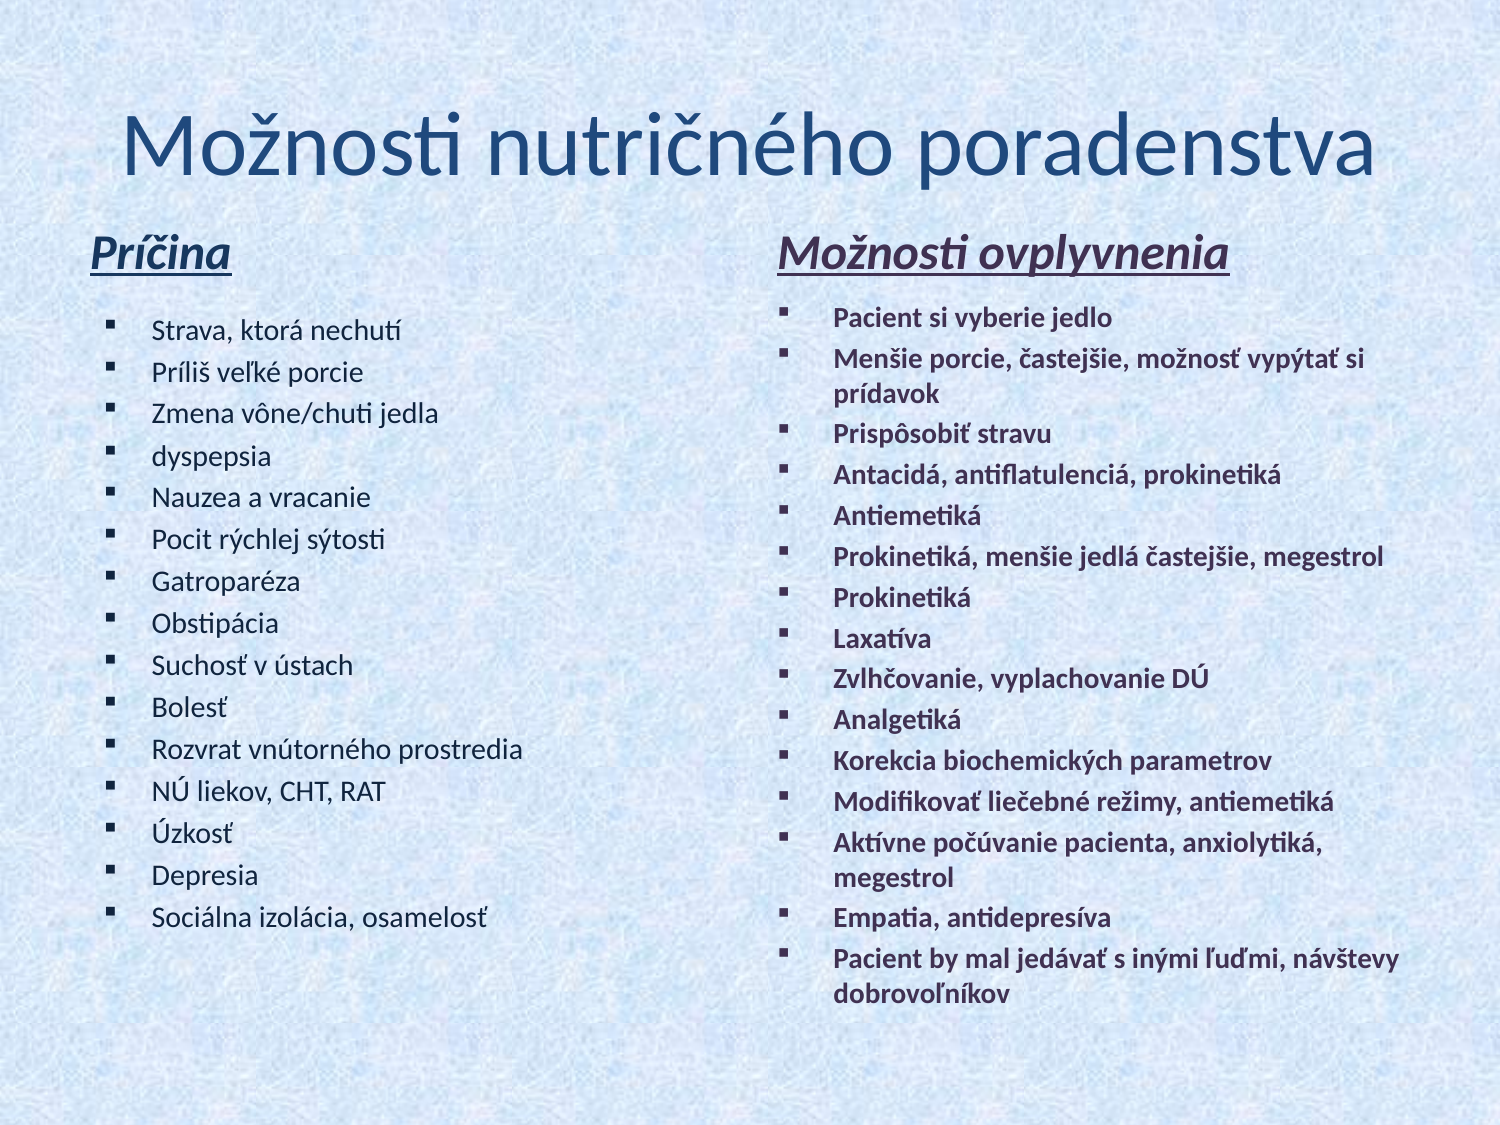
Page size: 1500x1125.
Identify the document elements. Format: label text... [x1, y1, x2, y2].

list Strava, ktorá nechutí Príliš veľké porcie Zmena vône/chuti jedla dyspepsia Nauzea a vracanie Pocit rýchlej sýtosti Gatroparéza Obstipácia Suchosť v ústach Bolesť Rozvrat vnútorného prostredia NÚ liekov, CHT, RAT Úzkosť Depresia Sociálna izolácia, osamelosť [88, 302, 752, 951]
picture [0, 0, 1500, 1125]
list Možnosti ovplyvnenia [761, 251, 1425, 290]
list Pacient si vyberie jedlo Menšie porcie, častejšie, možnosť vypýtať si prídavok Prispôsobiť stravu Antacidá, antiflatulenciá, prokinetiká Antiemetiká Prokinetiká, menšie jedlá častejšie, megestrol Prokinetiká Laxatíva Zvlhčovanie, vyplachovanie DÚ Analgetiká Korekcia biochemických parametrov Modifikovať liečebné režimy, antiemetiká Aktívne počúvanie pacienta, anxiolytiká, megestrol Empatia, antidepresíva Pacient by mal jedávať s inými ľuďmi, návštevy dobrovoľníkov [761, 290, 1425, 1005]
title Možnosti nutričného poradenstva [75, 45, 1425, 233]
list Príčina [75, 251, 738, 357]
